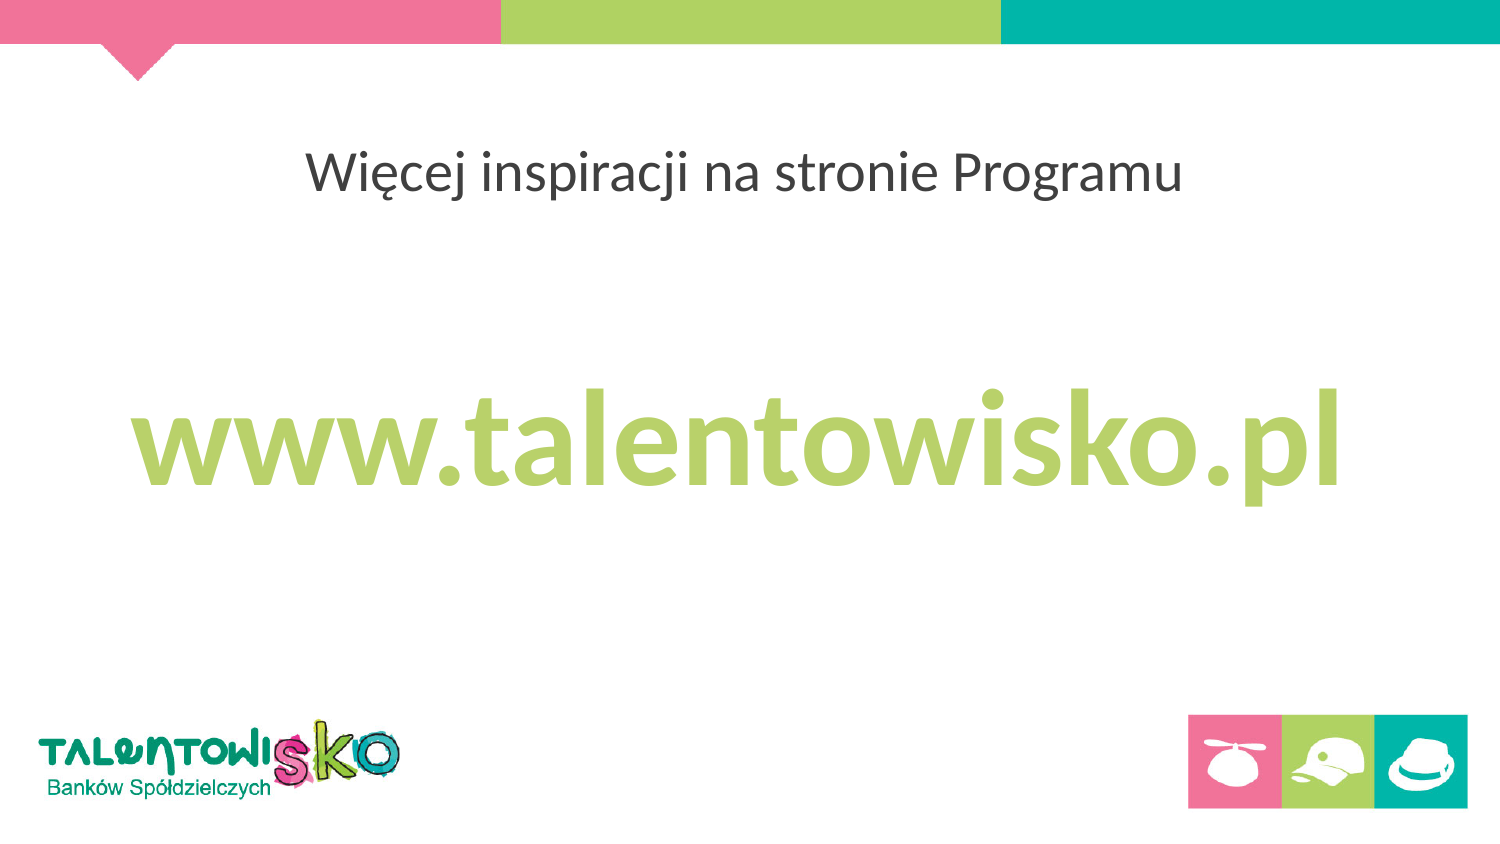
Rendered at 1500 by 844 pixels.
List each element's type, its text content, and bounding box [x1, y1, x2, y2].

text_box www.talentowisko.pl [112, 315, 1365, 520]
picture [0, 0, 1500, 844]
title Więcej inspiracji na stronie Programu [76, 114, 1427, 222]
